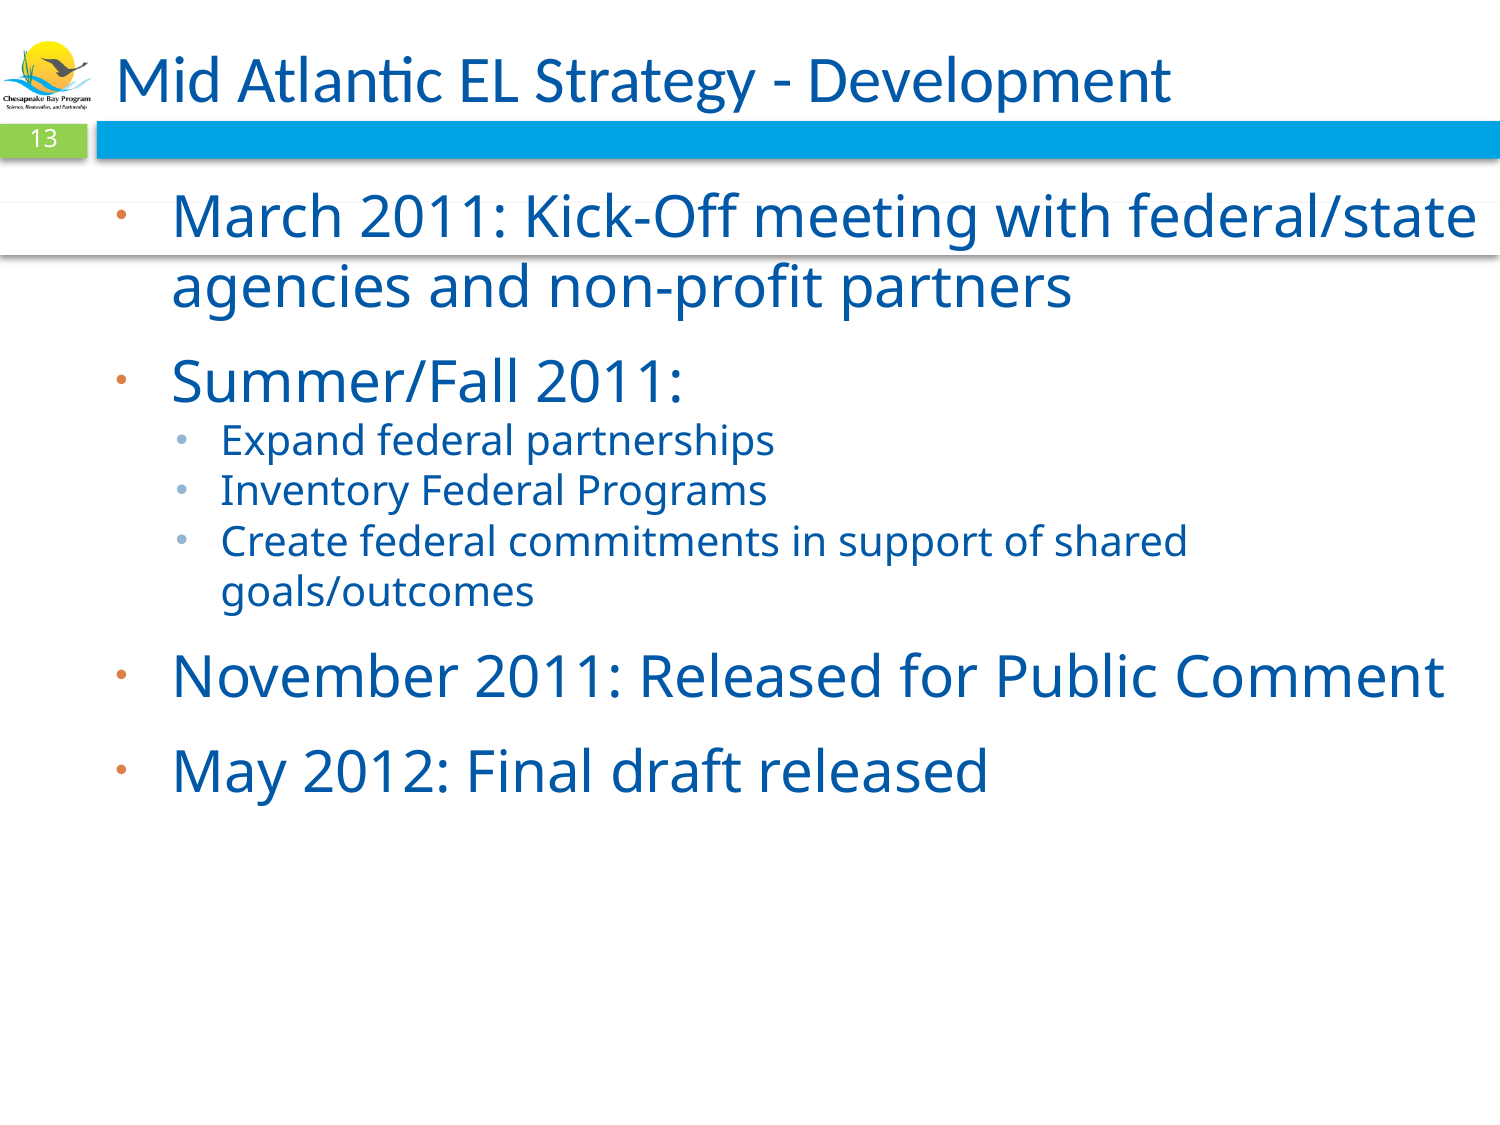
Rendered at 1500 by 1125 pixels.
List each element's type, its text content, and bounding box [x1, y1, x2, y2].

list March 2011: Kick-Off meeting with federal/state agencies and non-profit partners Summer/Fall 2011: Expand federal partnerships Inventory Federal Programs Create federal commitments in support of shared goals/outcomes November 2011: Released for Public Comment May 2012: Final draft released [100, 171, 1500, 1001]
slide_number 13 [0, 122, 88, 157]
picture [0, 28, 93, 122]
title Mid Atlantic EL Strategy - Development [100, 37, 1439, 114]
